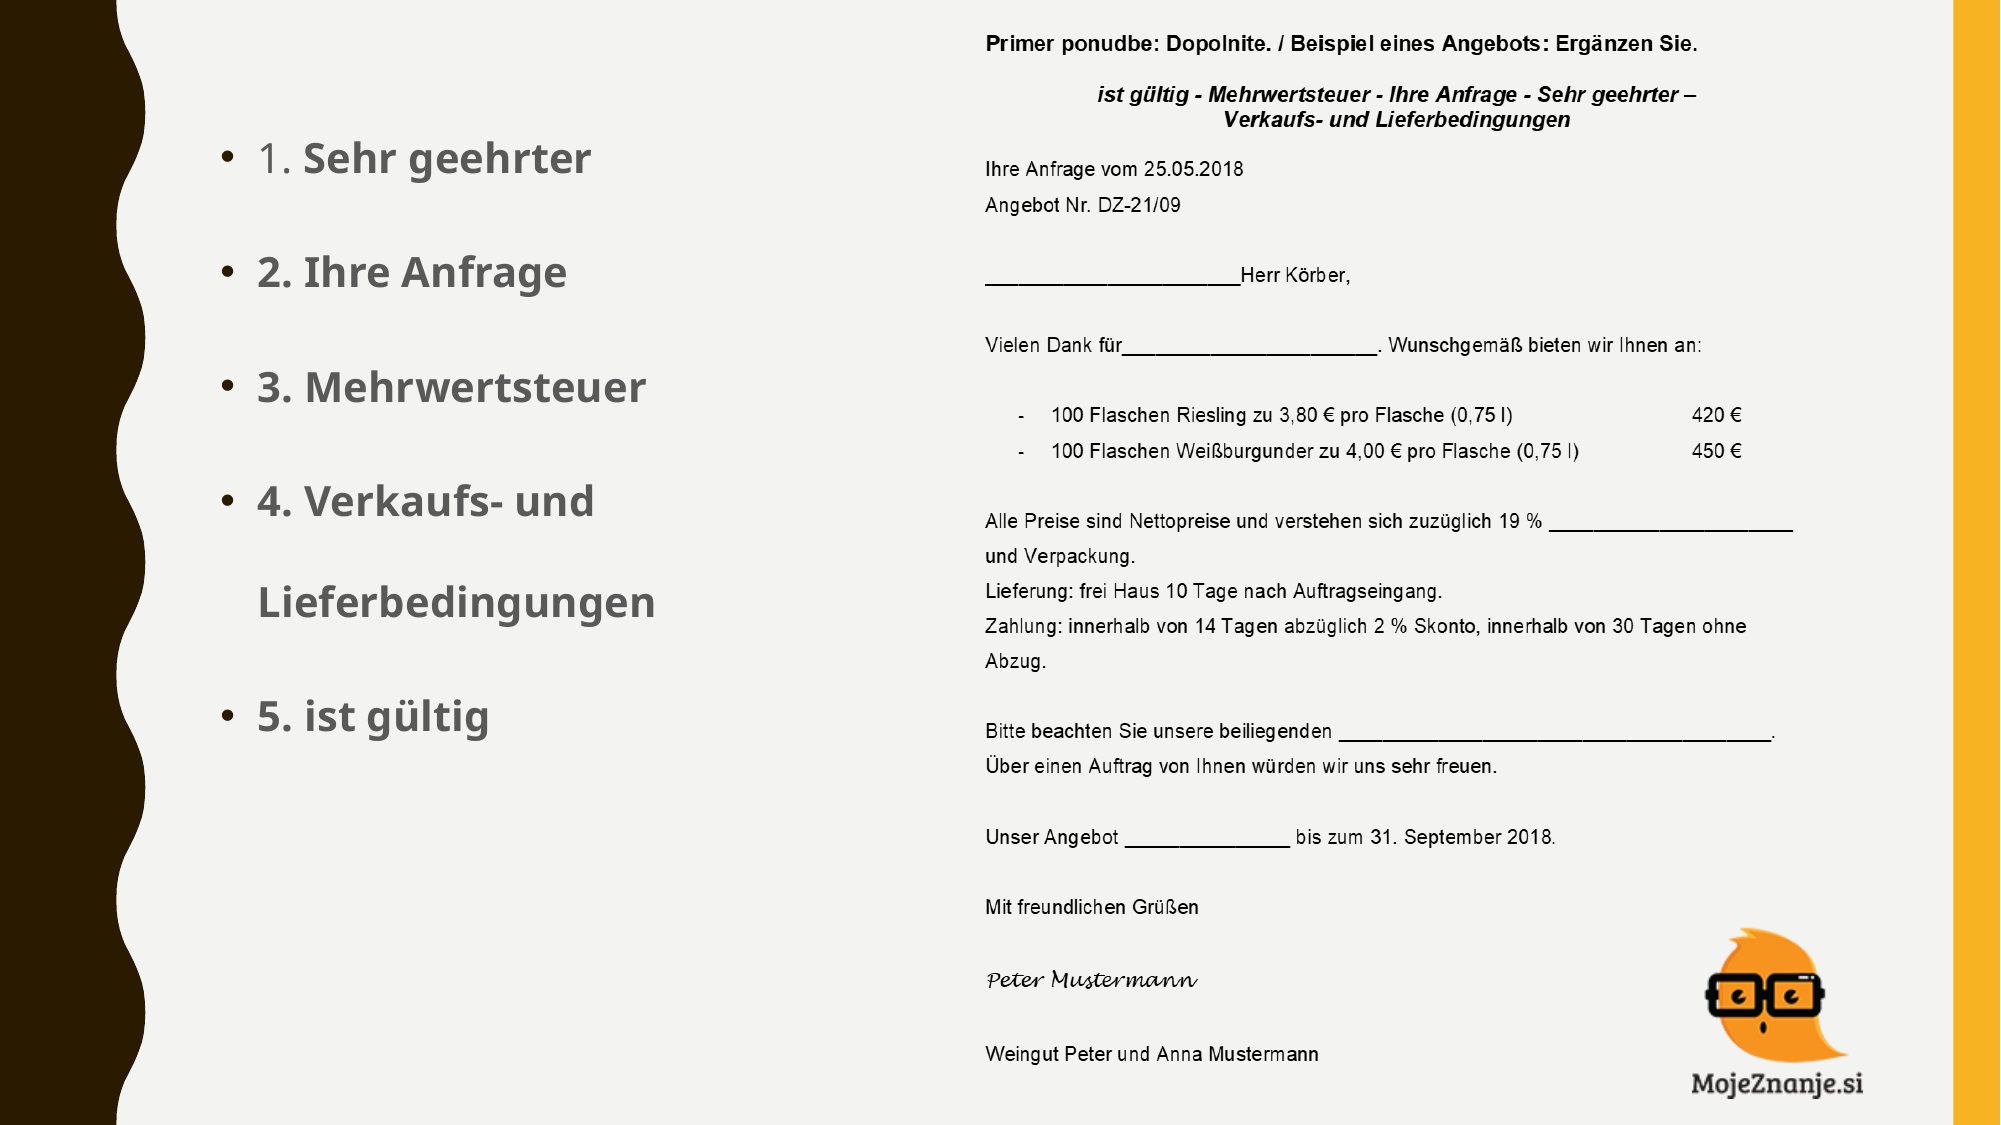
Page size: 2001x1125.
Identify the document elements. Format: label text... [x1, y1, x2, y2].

picture [985, 30, 1863, 1099]
list 1. Sehr geehrter 2. Ihre Anfrage 3. Mehrwertsteuer 4. Verkaufs- und Lieferbedingungen 5. ist gültig [205, 73, 927, 1064]
